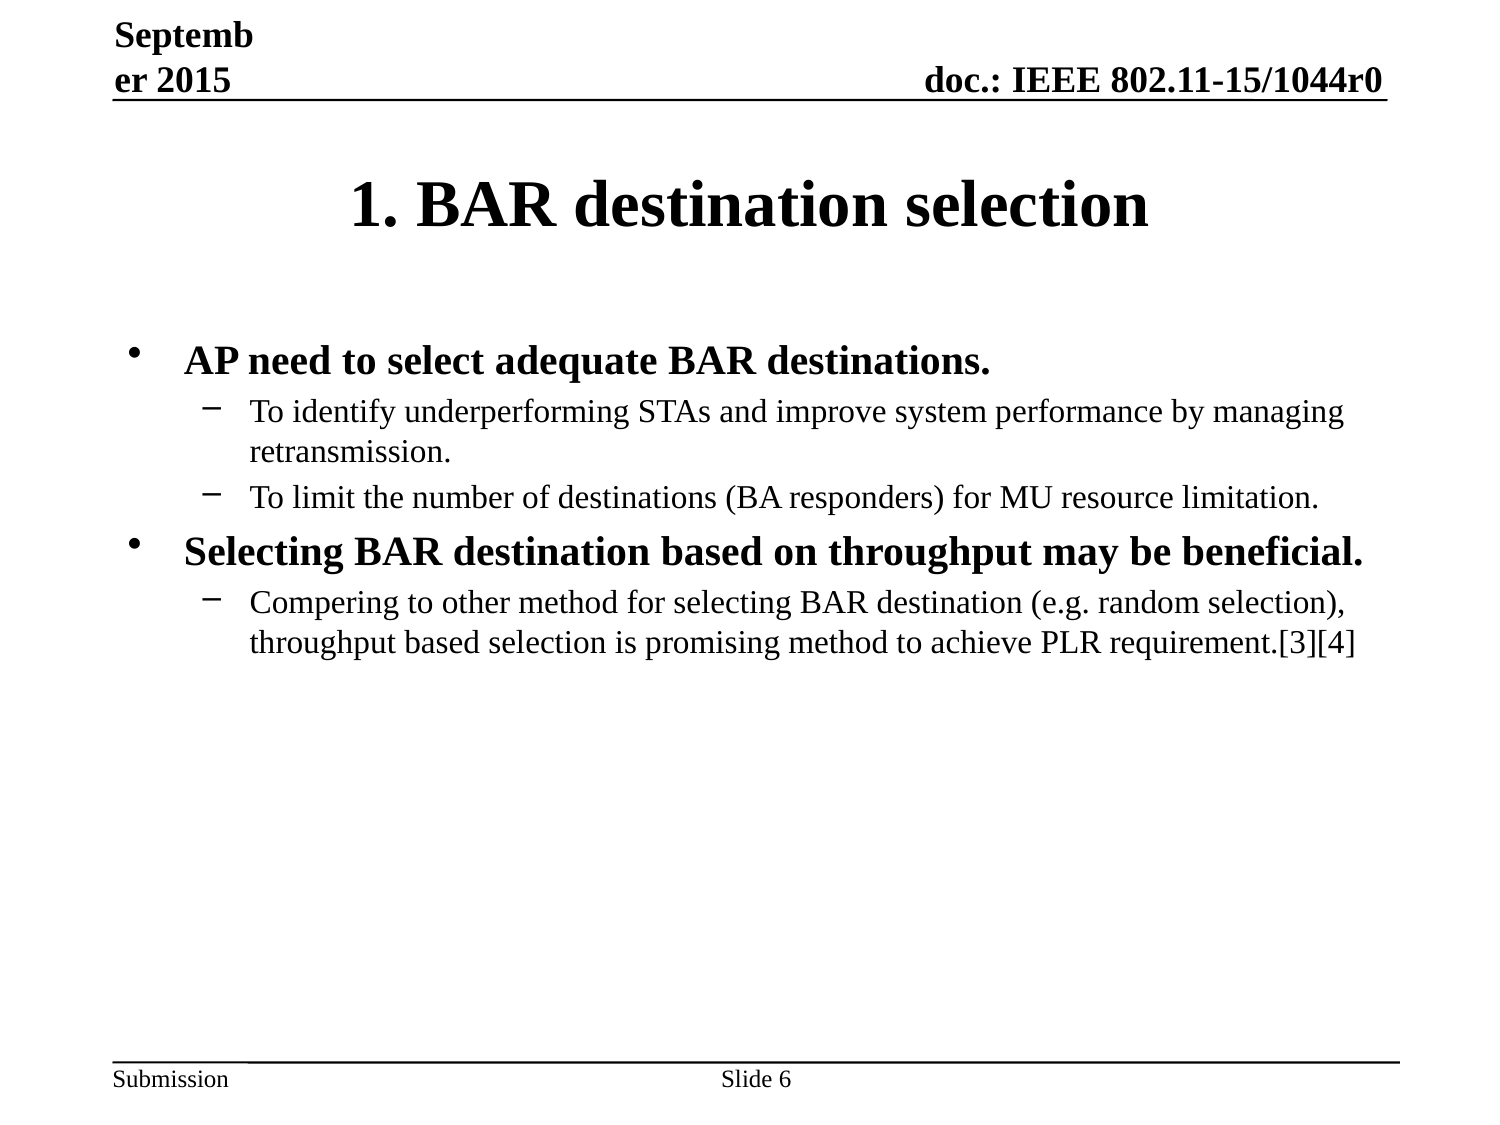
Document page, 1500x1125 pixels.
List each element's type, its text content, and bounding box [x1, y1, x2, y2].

slide_number Slide 6 [712, 1061, 800, 1093]
list AP need to select adequate BAR destinations. To identify underperforming STAs and improve system performance by managing retransmission. To limit the number of destinations (BA responders) for MU resource limitation. Selecting BAR destination based on throughput may be beneficial. Compering to other method for selecting BAR destination (e.g. random selection), throughput based selection is promising method to achieve PLR requirement.[3][4] [112, 324, 1388, 1001]
title 1. BAR destination selection [112, 112, 1388, 288]
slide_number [114, 54, 270, 101]
